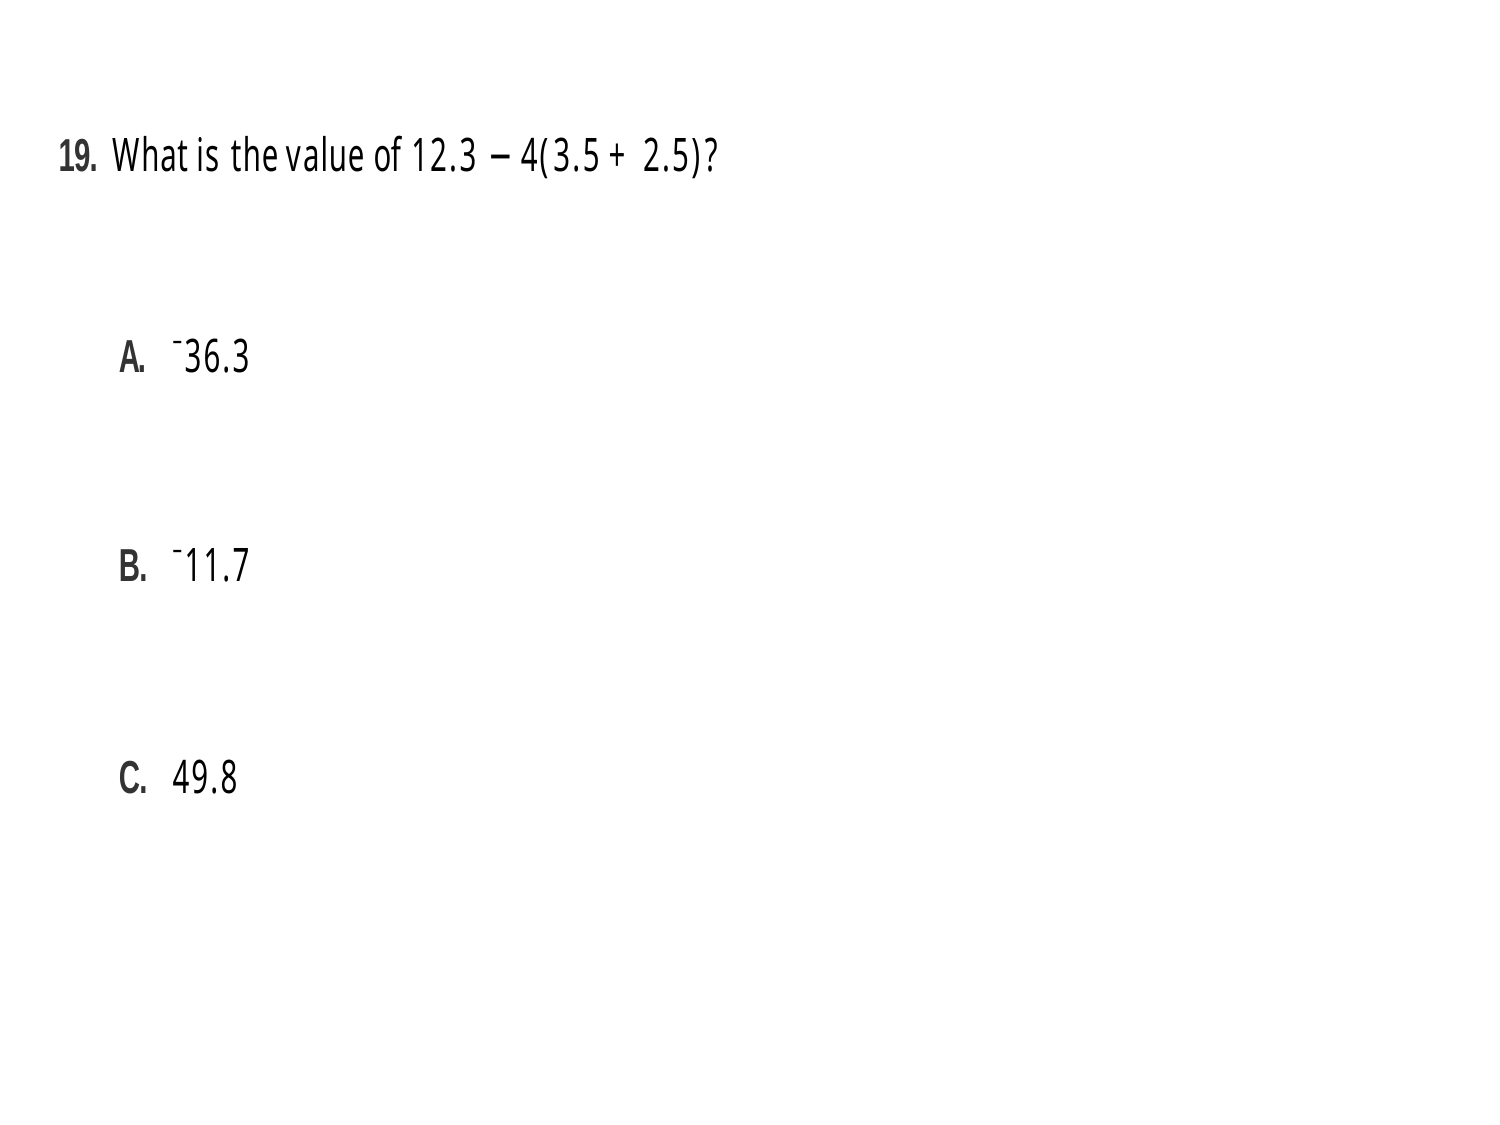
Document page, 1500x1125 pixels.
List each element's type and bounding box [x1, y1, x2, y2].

picture [49, 102, 1413, 988]
